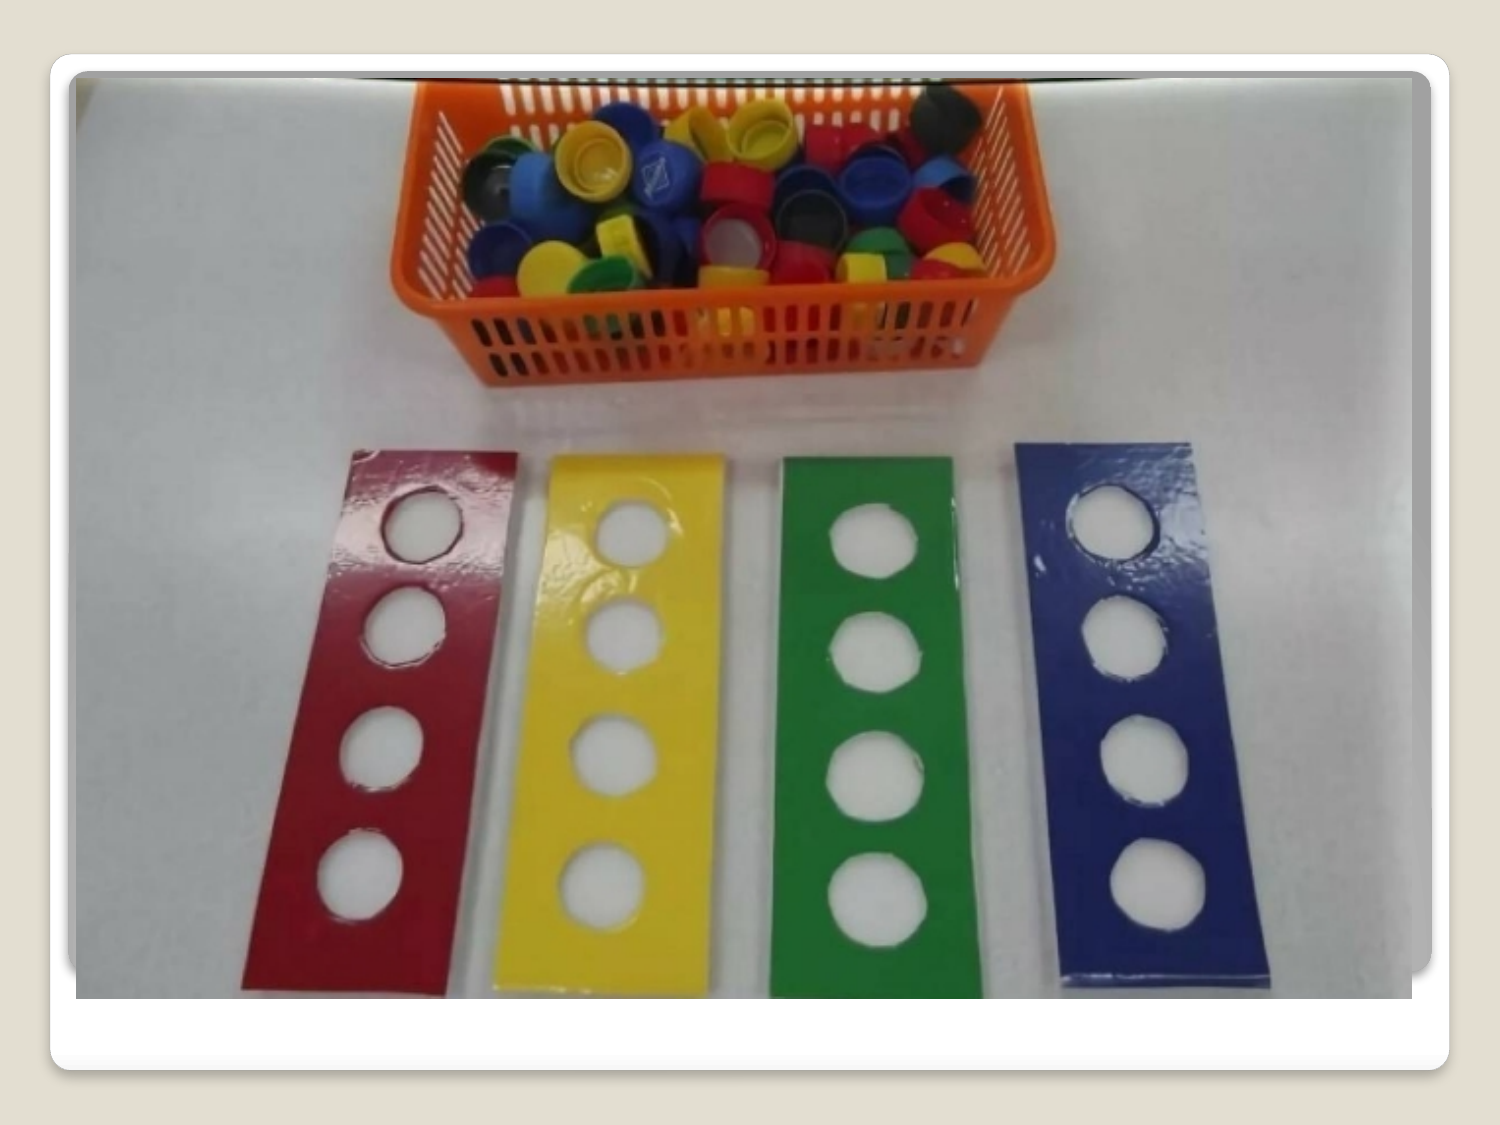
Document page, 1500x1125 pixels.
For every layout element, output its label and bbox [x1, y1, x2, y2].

picture [76, 77, 1412, 1000]
